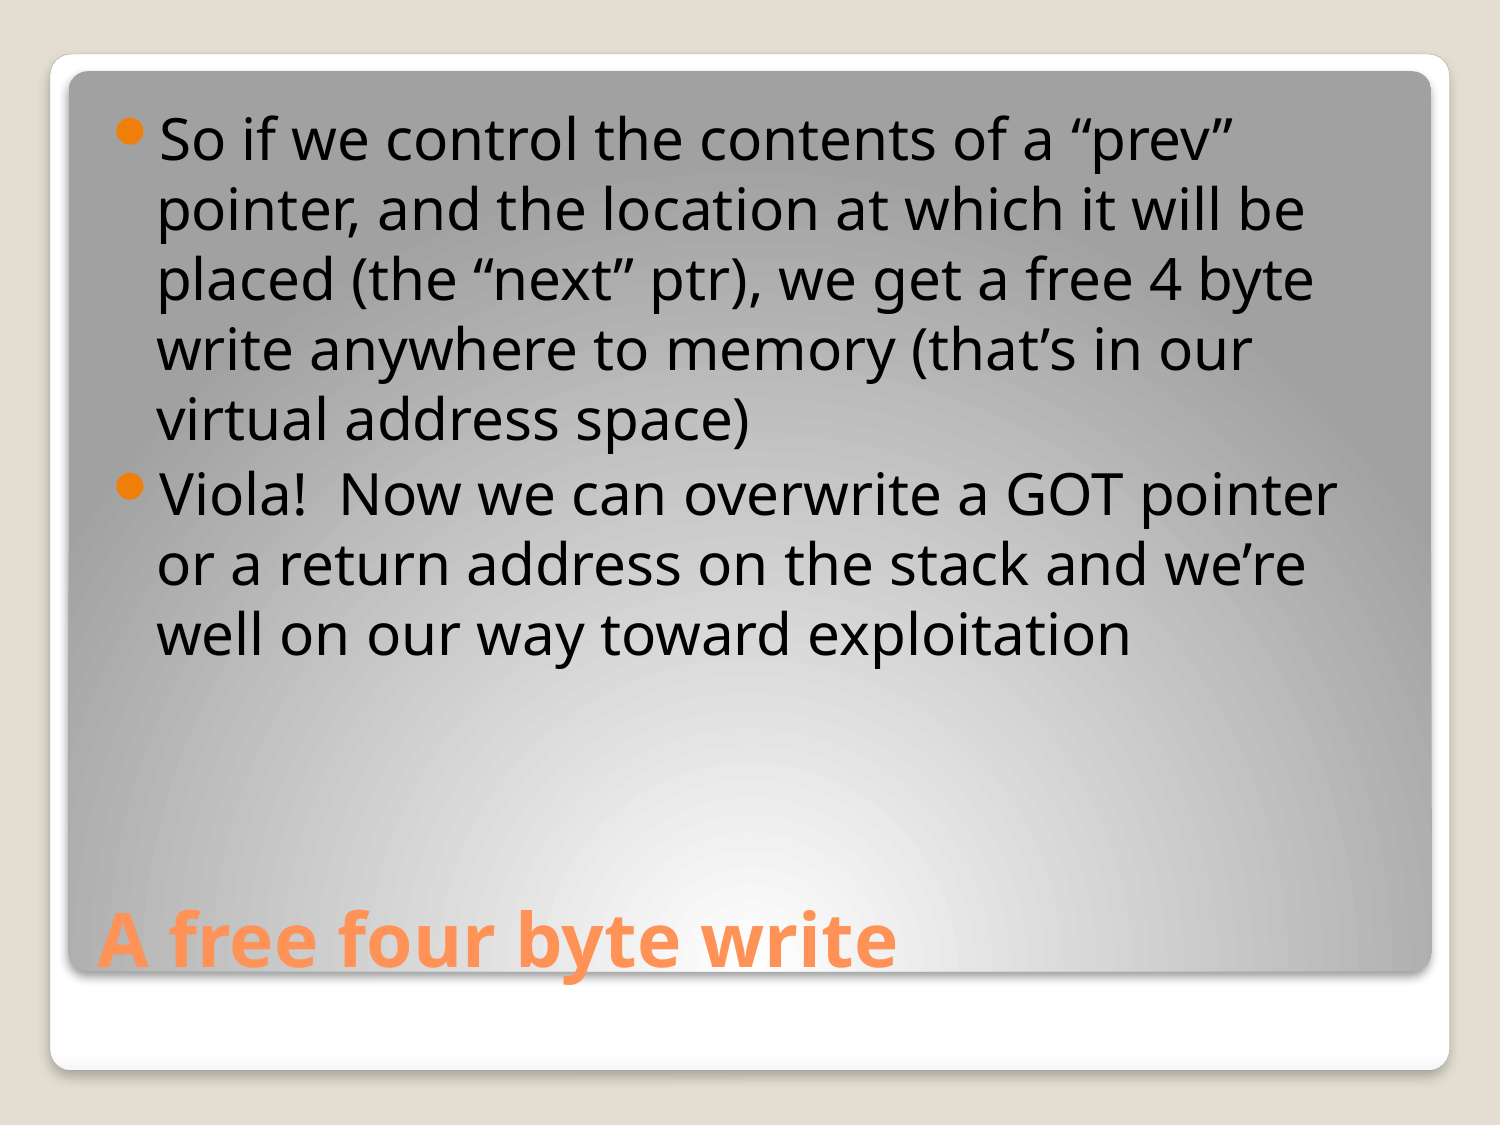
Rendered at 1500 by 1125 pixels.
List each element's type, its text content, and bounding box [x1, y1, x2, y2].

title A free four byte write [82, 817, 1425, 990]
list So if we control the contents of a “prev” pointer, and the location at which it will be placed (the “next” ptr), we get a free 4 byte write anywhere to memory (that’s in our virtual address space) Viola! Now we can overwrite a GOT pointer or a return address on the stack and we’re well on our way toward exploitation [82, 86, 1425, 774]
